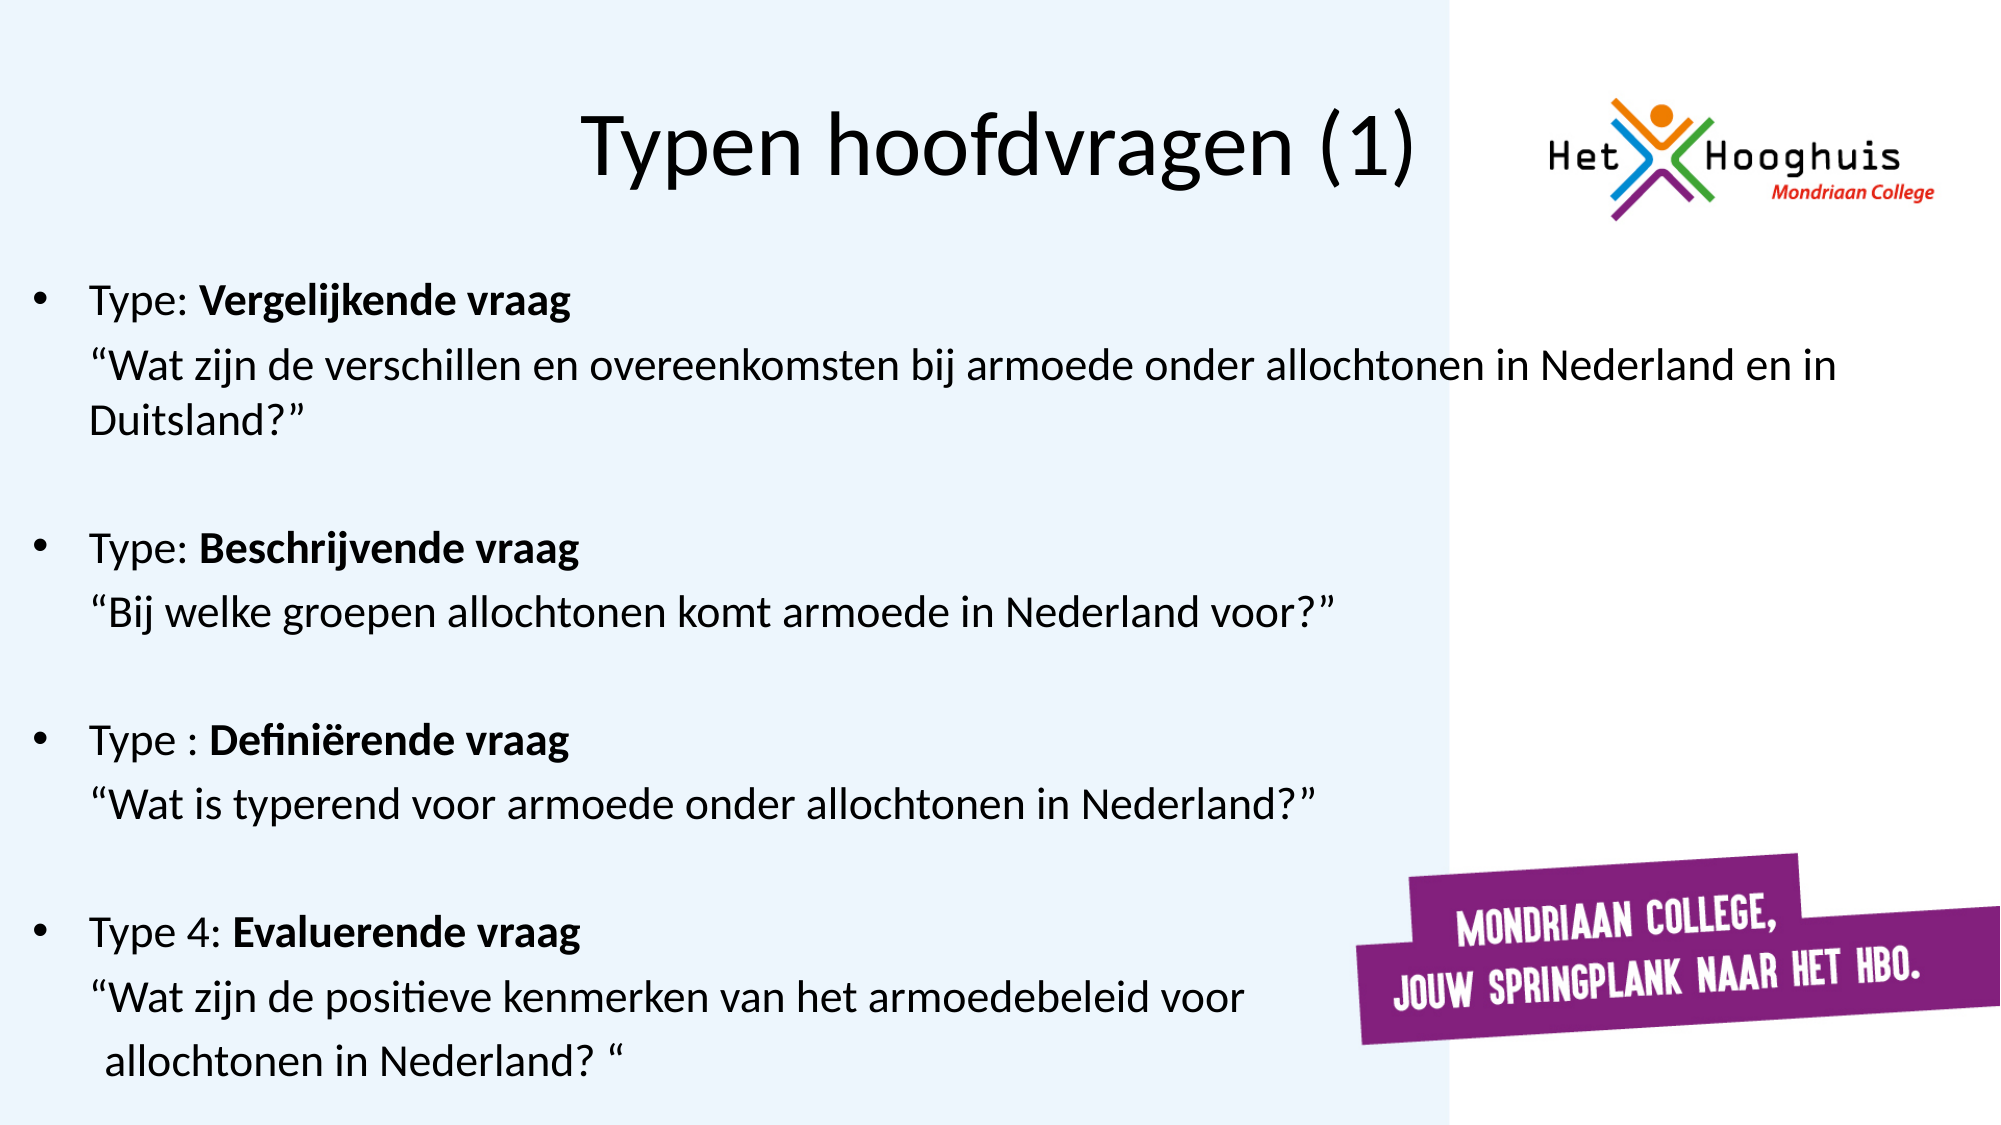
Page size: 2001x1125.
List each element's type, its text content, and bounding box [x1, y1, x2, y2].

picture [0, 0, 2000, 1125]
list Type: Vergelijkende vraag “Wat zijn de verschillen en overeenkomsten bij armoede onder allochtonen in Nederland en in Duitsland?” Type: Beschrijvende vraag “Bij welke groepen allochtonen komt armoede in Nederland voor?” Type : Definiërende vraag “Wat is typerend voor armoede onder allochtonen in Nederland?” Type 4: Evaluerende vraag “Wat zijn de positieve kenmerken van het armoedebeleid voor allochtonen in Nederland? “ [17, 262, 1900, 1005]
title Typen hoofdvragen (1) [99, 45, 1900, 233]
